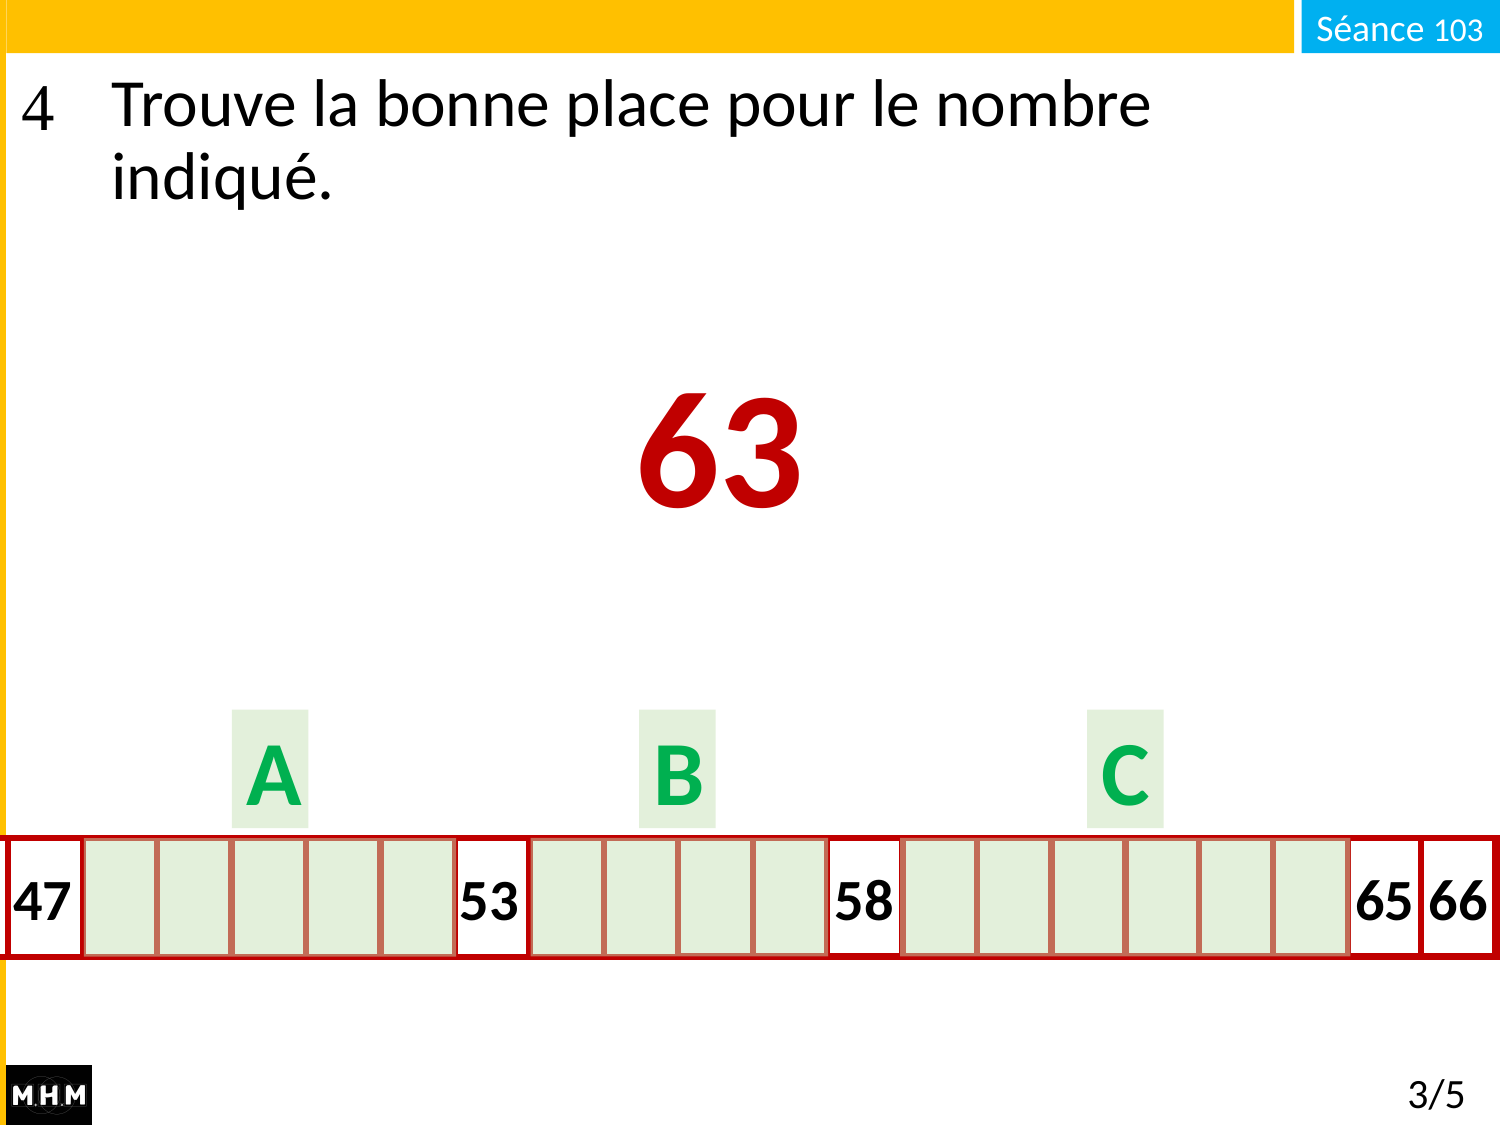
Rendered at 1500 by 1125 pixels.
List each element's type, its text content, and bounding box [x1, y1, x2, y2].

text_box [0, 838, 1500, 957]
list 3/5 [1373, 1064, 1500, 1125]
text_box B [638, 709, 717, 829]
title Trouve la bonne place pour le nombre indiqué. [96, 60, 1391, 223]
text_box 63 [610, 333, 829, 549]
text_box A [231, 709, 309, 829]
text_box C [1086, 709, 1165, 829]
picture [6, 1065, 92, 1125]
